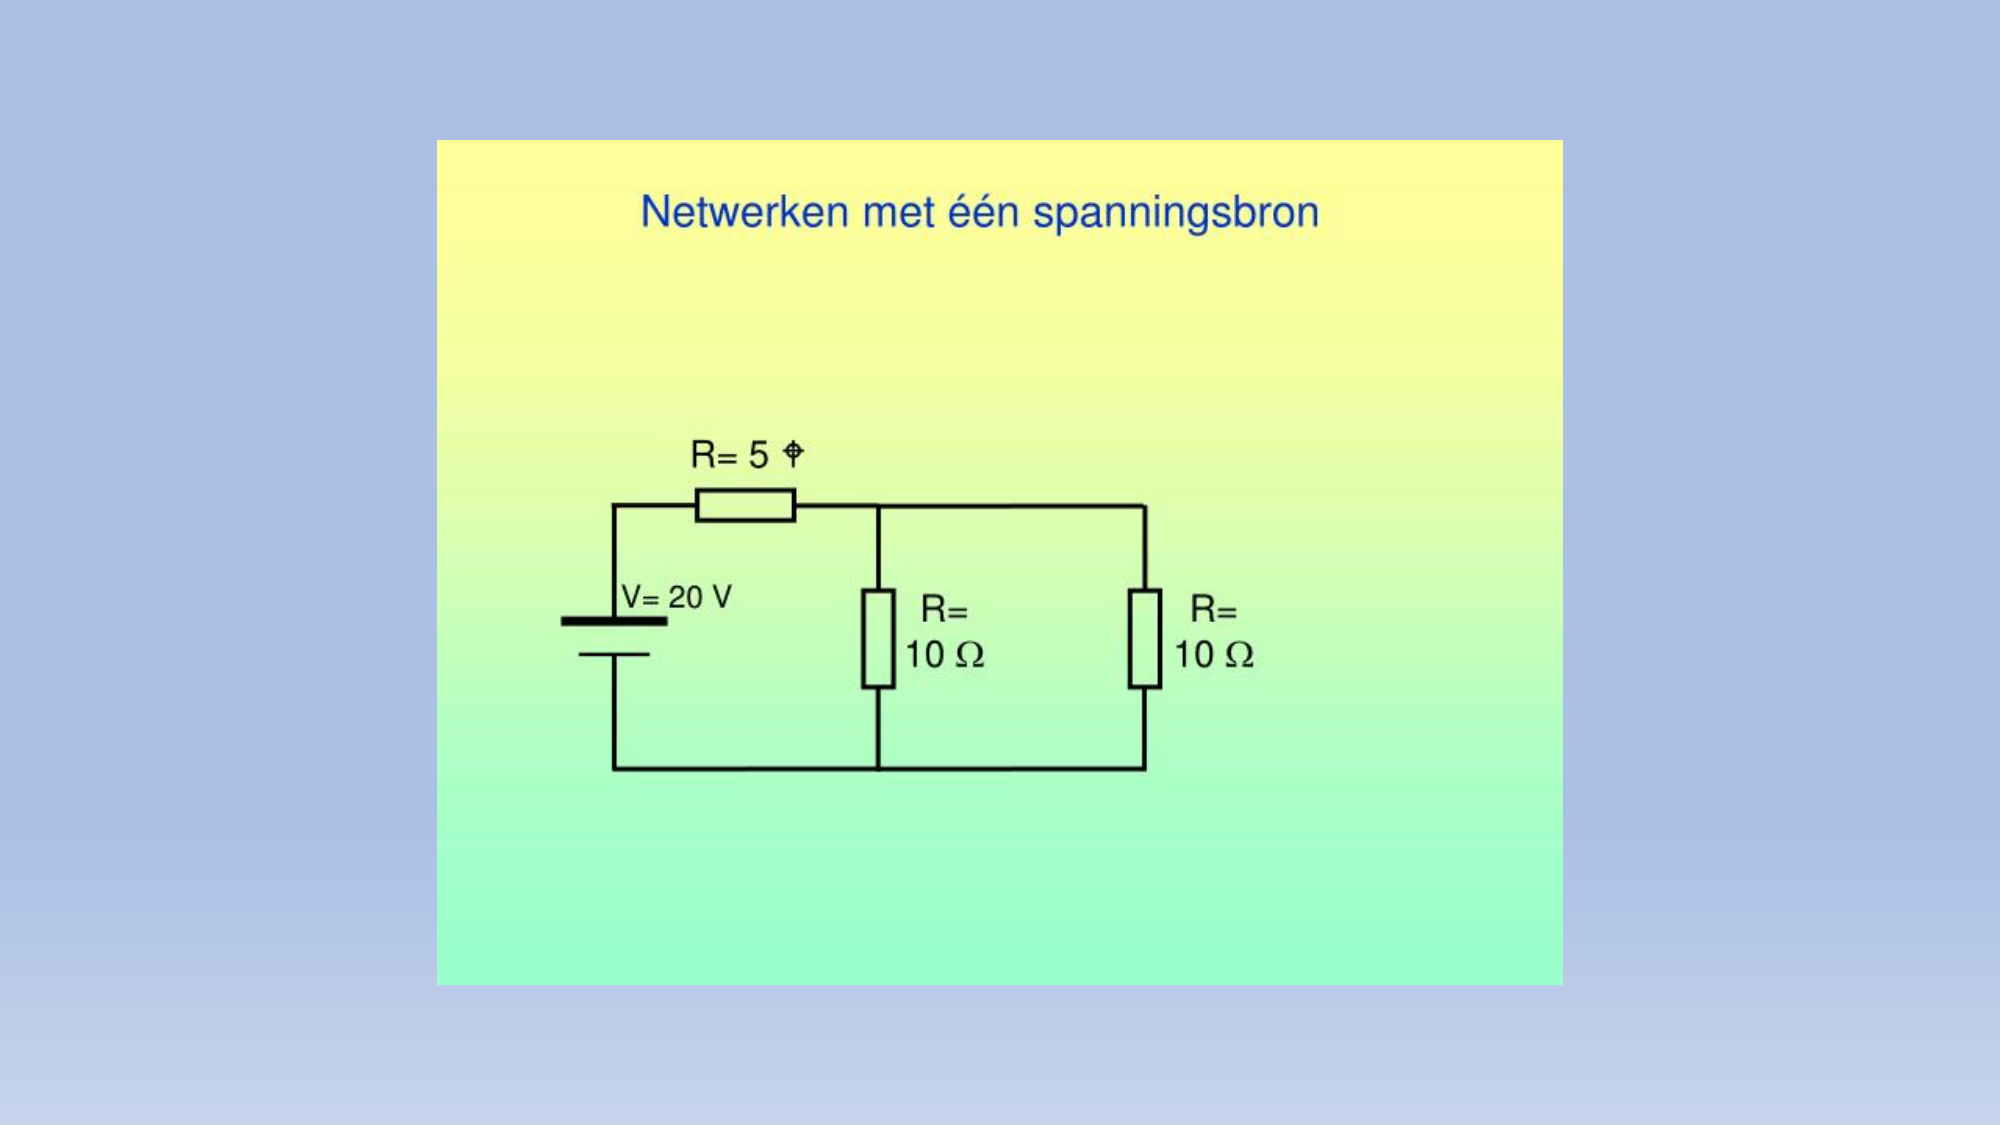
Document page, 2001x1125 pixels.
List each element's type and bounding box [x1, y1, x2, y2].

picture [437, 140, 1563, 985]
